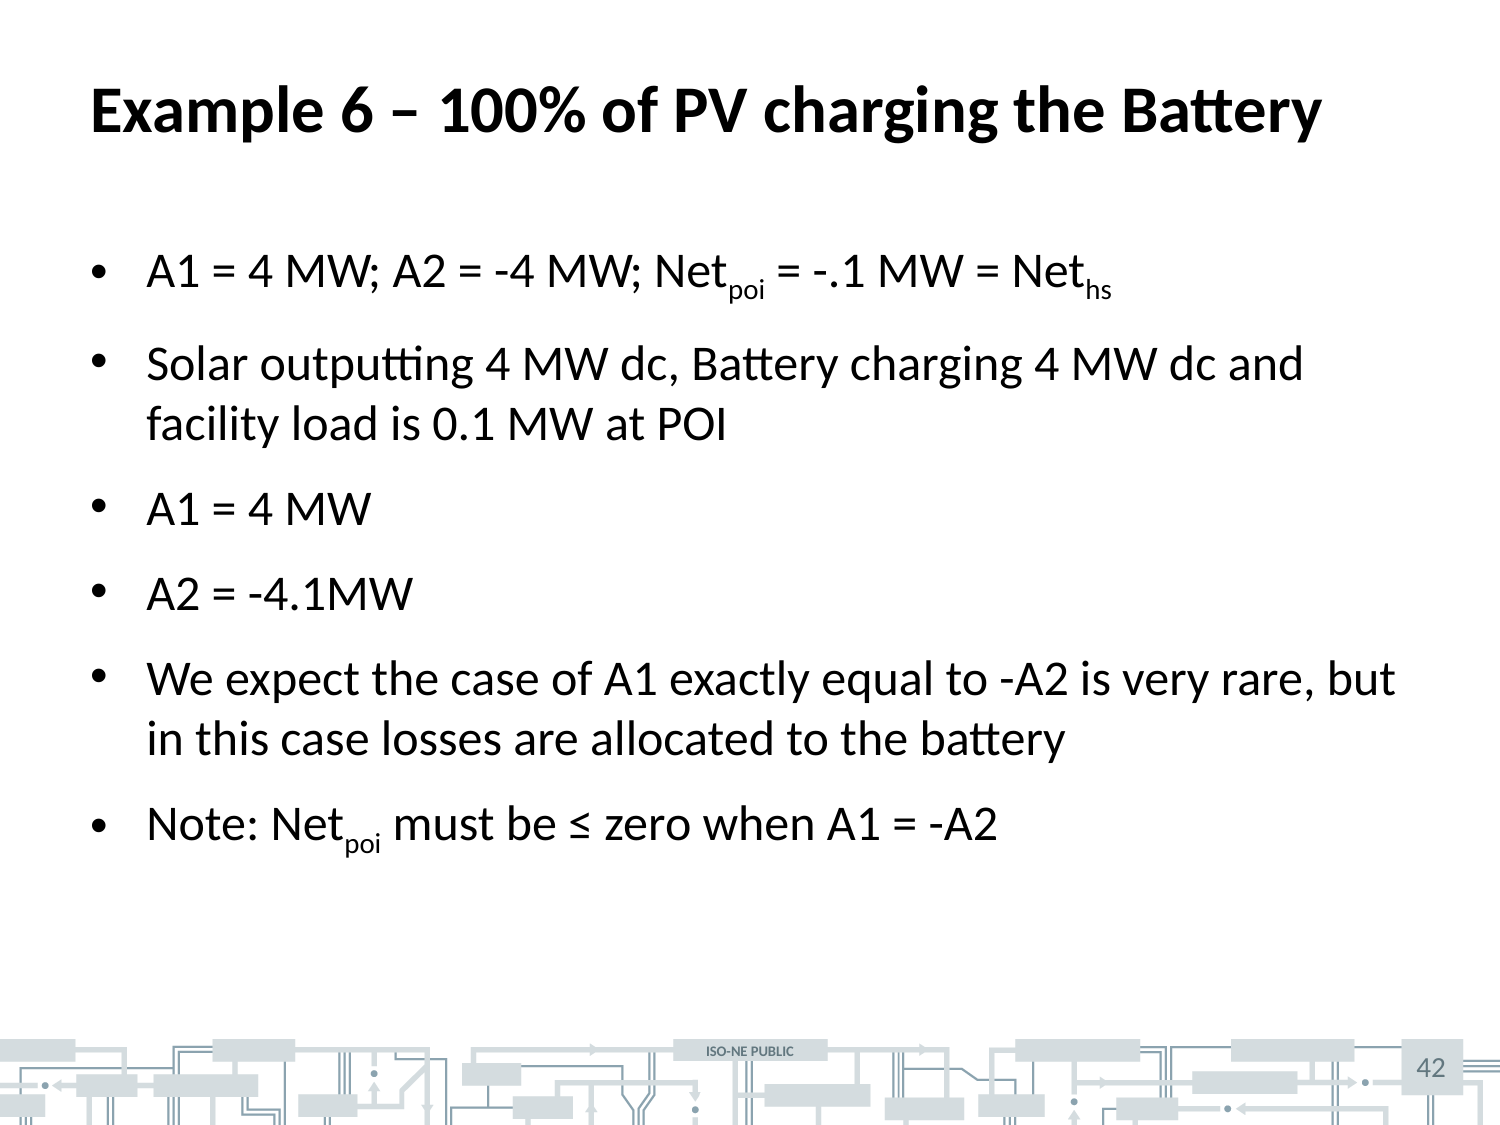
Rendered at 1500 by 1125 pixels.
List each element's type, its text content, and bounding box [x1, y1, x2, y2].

list A1 = 4 MW; A2 = -4 MW; Netpoi = -.1 MW = Neths Solar outputting 4 MW dc, Battery charging 4 MW dc and facility load is 0.1 MW at POI A1 = 4 MW A2 = -4.1MW We expect the case of A1 exactly equal to -A2 is very rare, but in this case losses are allocated to the battery Note: Netpoi must be ≤ zero when A1 = -A2 [75, 229, 1425, 1020]
picture [0, 1031, 1500, 1125]
slide_number 42 [1400, 1044, 1463, 1088]
title Example 6 – 100% of PV charging the Battery [75, 12, 1425, 200]
